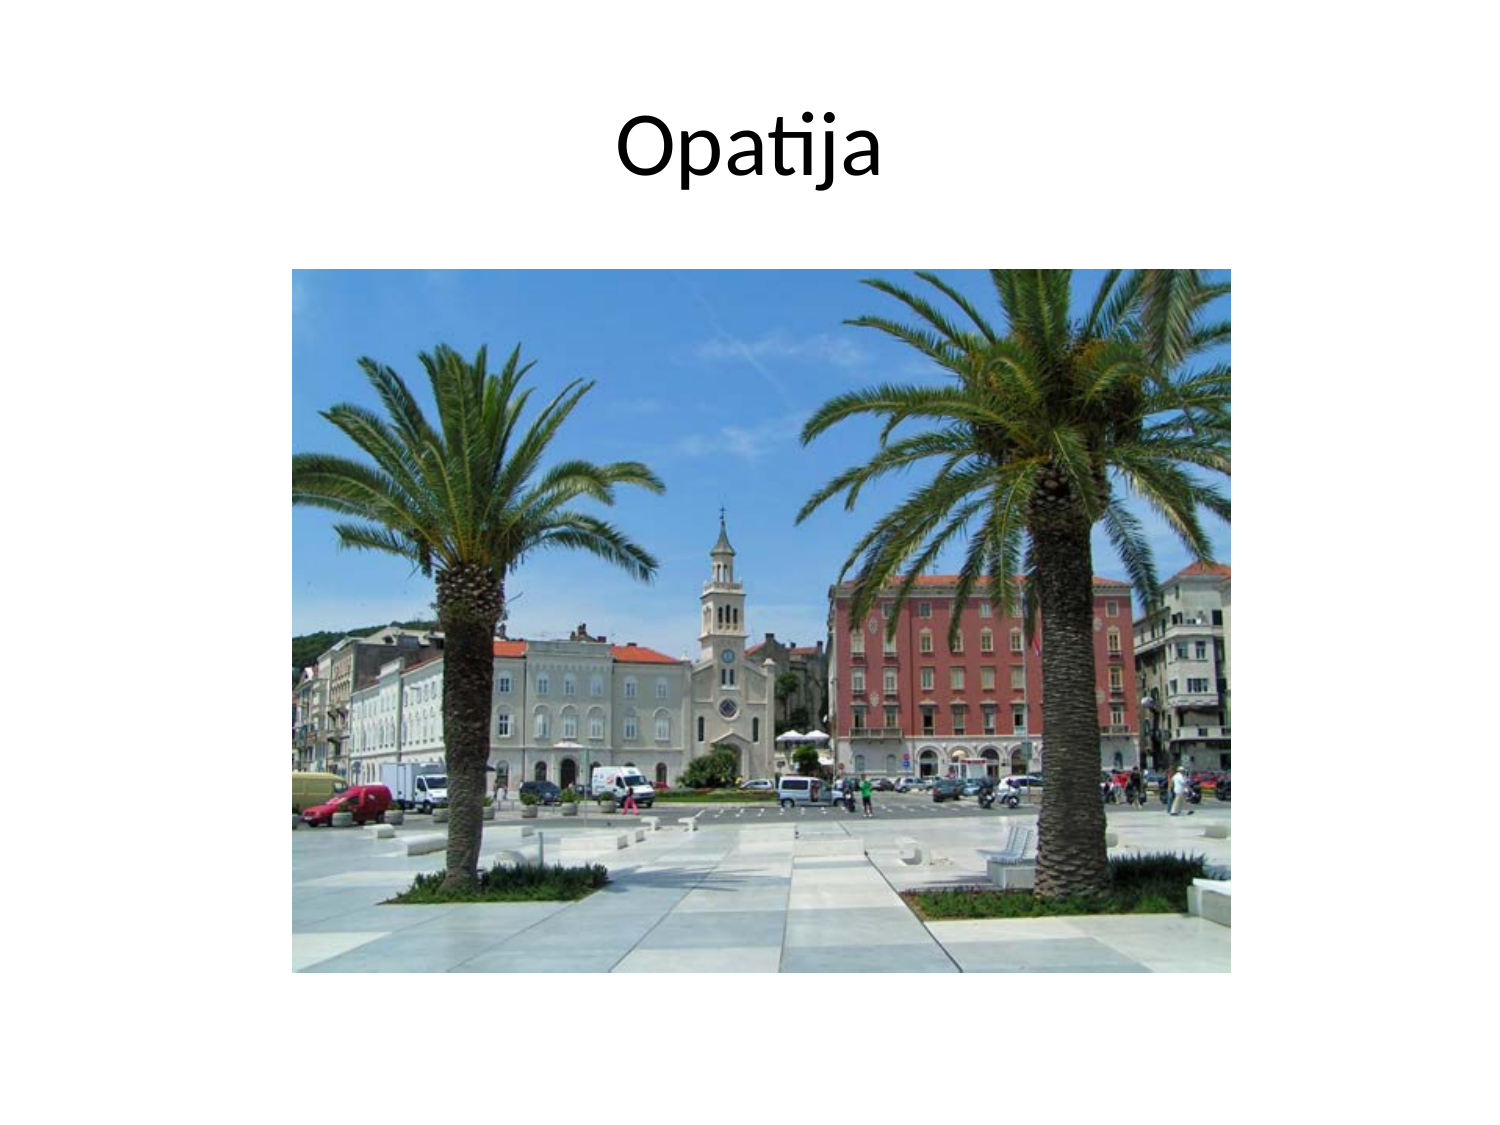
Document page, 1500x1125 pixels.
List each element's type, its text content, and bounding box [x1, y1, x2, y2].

picture [292, 269, 1231, 973]
title Opatija [75, 45, 1425, 233]
